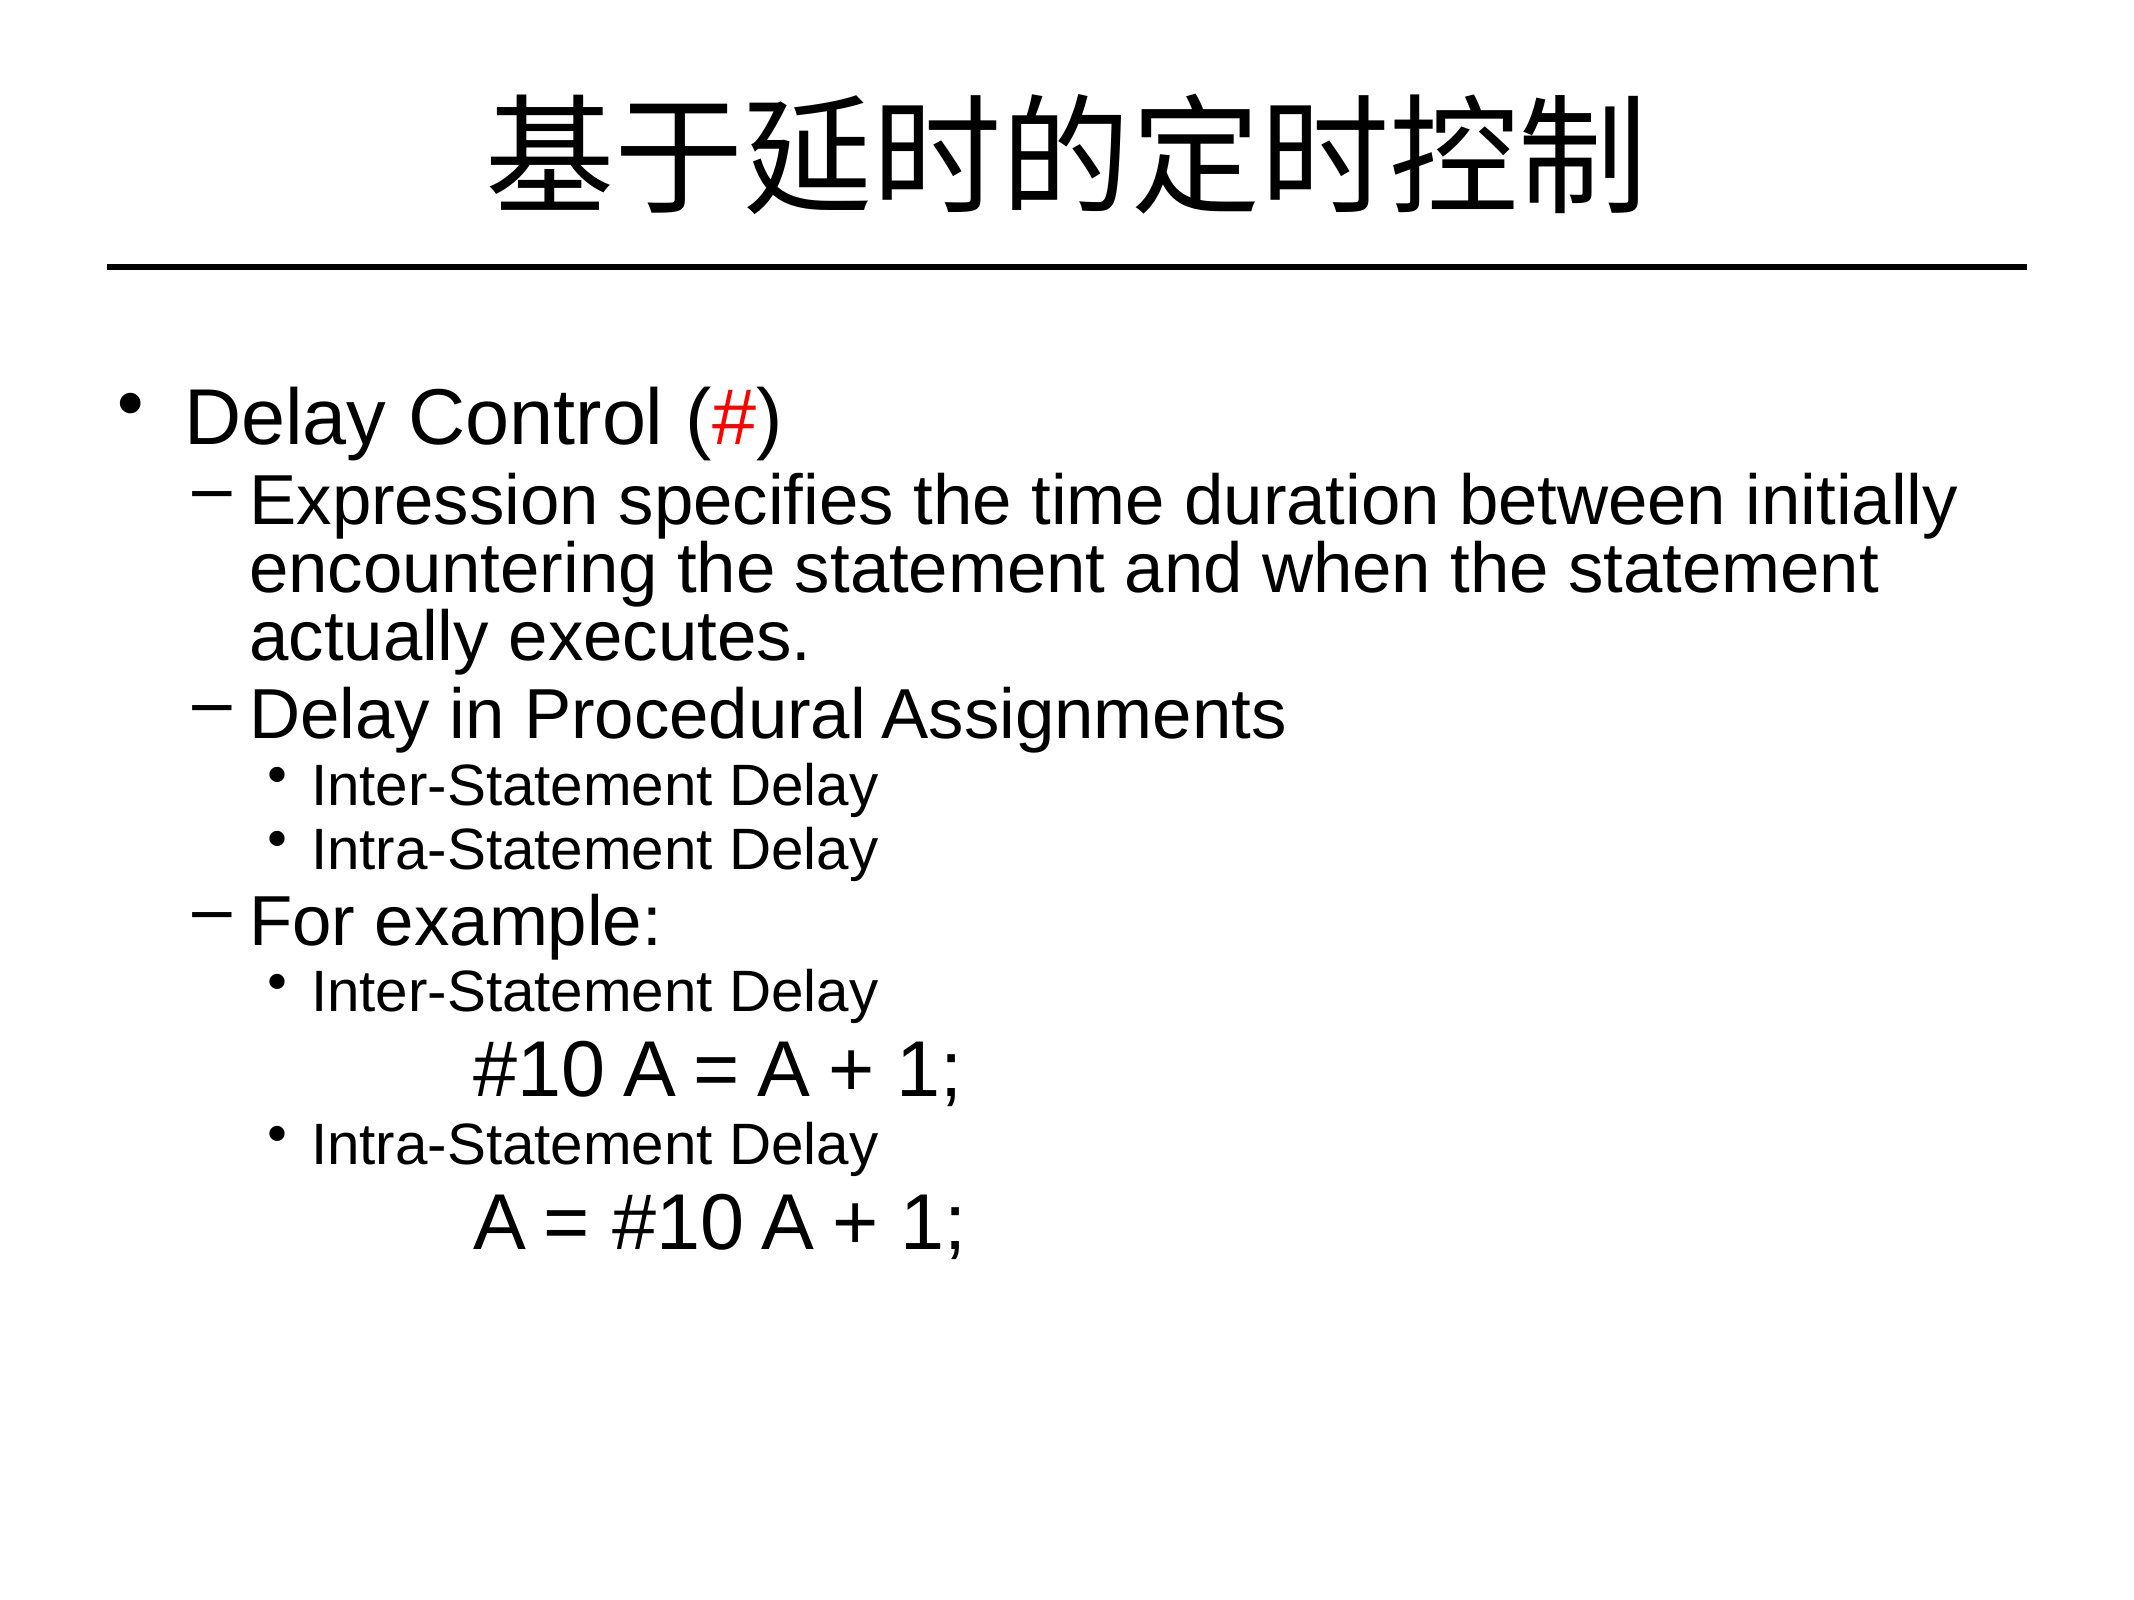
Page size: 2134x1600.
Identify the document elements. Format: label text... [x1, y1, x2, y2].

title 基于延时的定时控制 [106, 63, 2028, 372]
list Delay Control (#) Expression specifies the time duration between initially encountering the statement and when the statement actually executes. Delay in Procedural Assignments Inter-Statement Delay Intra-Statement Delay For example: Inter-Statement Delay #10 A = A + 1; Intra-Statement Delay A = #10 A + 1; [106, 372, 2028, 1430]
